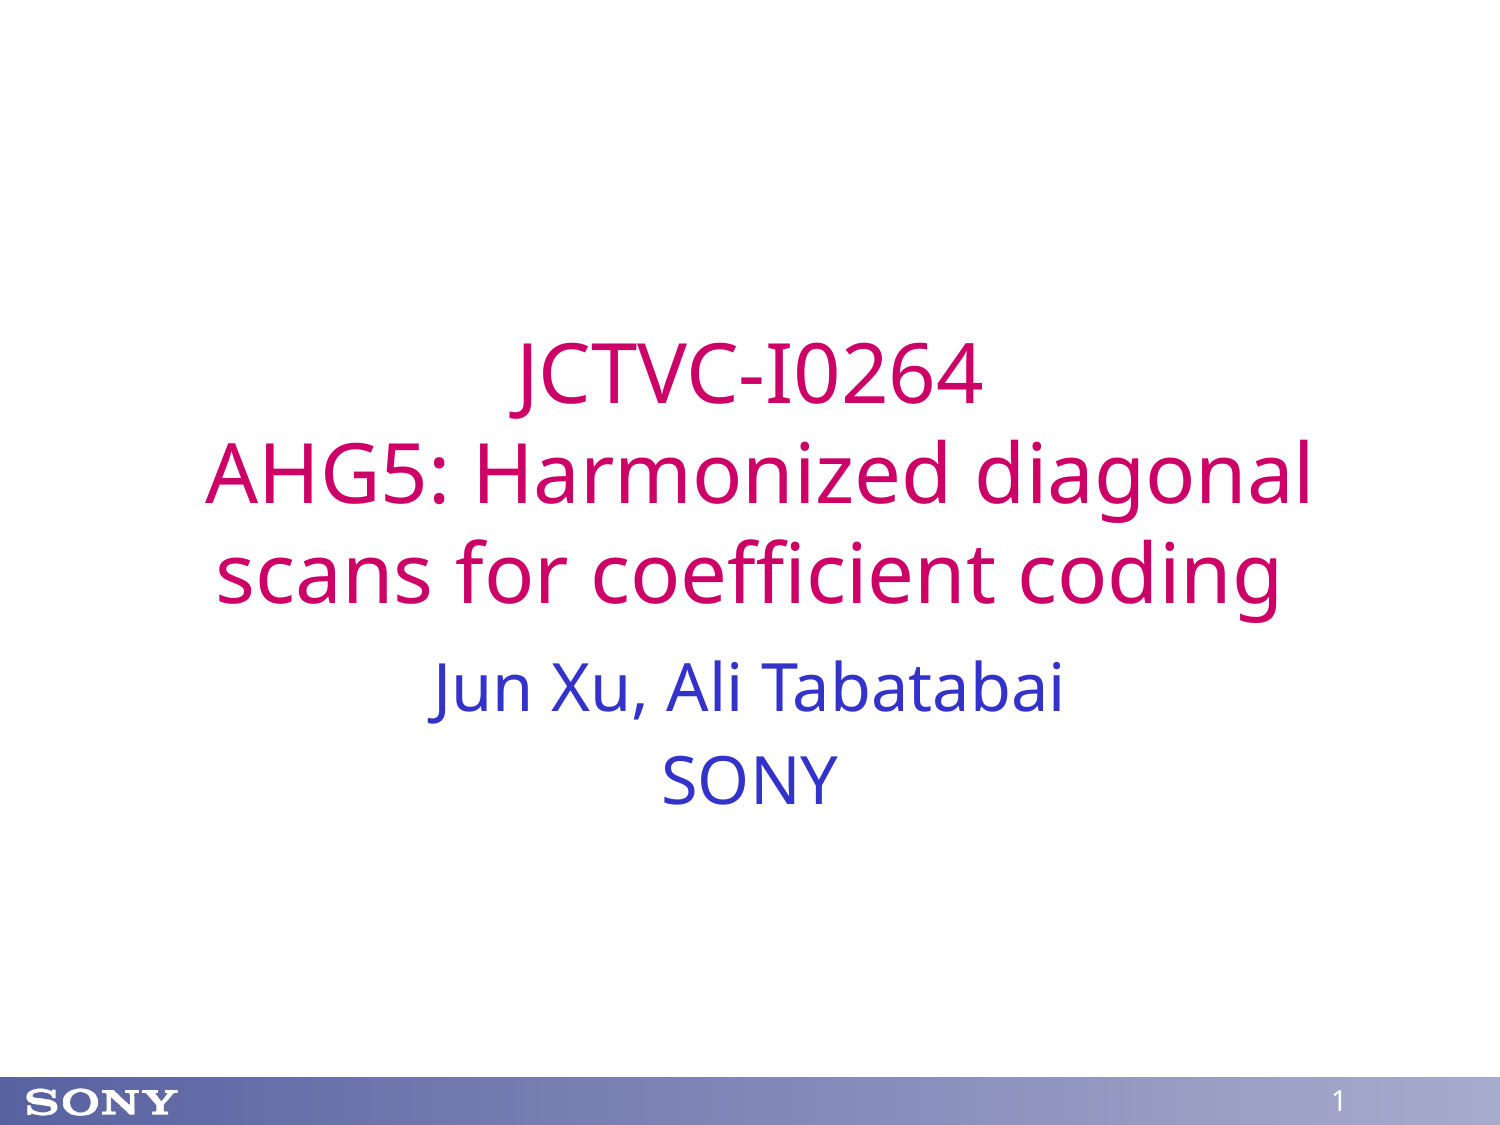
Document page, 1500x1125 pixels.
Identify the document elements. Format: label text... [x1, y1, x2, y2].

slide_number 1 [1049, 1074, 1363, 1125]
picture [26, 1088, 178, 1116]
title JCTVC-I0264 AHG5: Harmonized diagonal scans for coefficient coding [112, 310, 1388, 630]
subtitle Jun Xu, Ali Tabatabai SONY [168, 637, 1332, 926]
